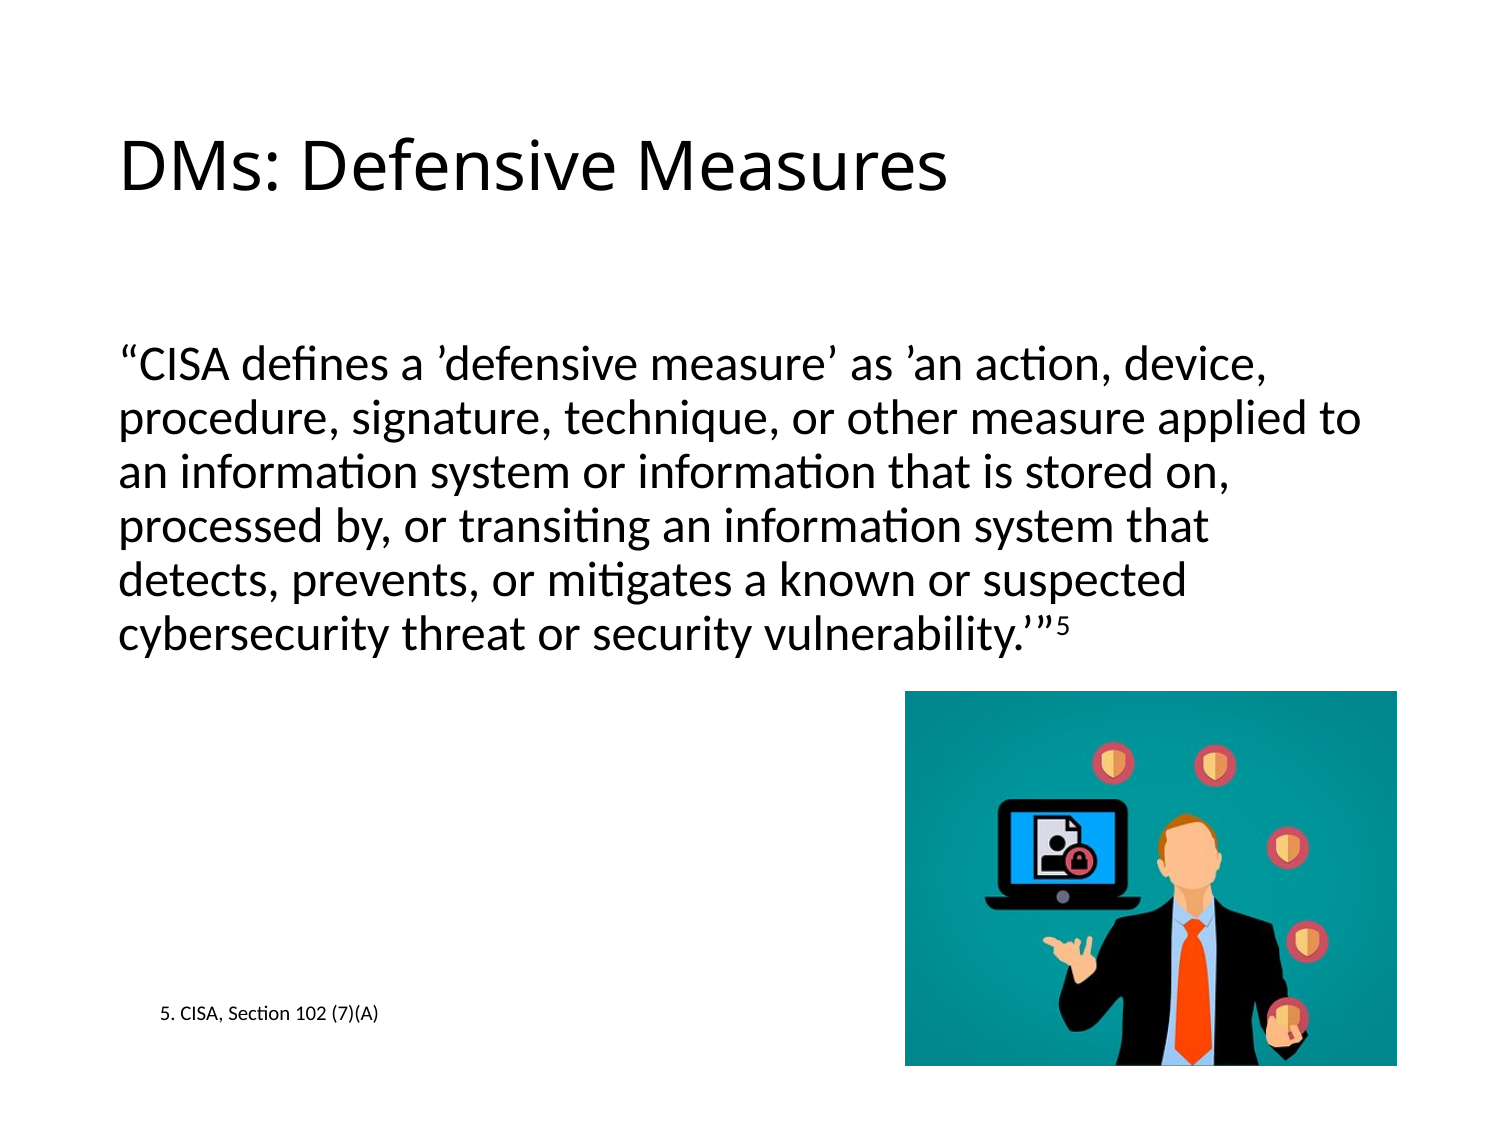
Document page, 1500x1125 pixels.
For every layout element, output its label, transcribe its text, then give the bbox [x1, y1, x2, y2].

text_box 5. CISA, Section 102 (7)(A) [145, 992, 905, 1032]
picture [905, 690, 1397, 1066]
list “CISA defines a ’defensive measure’ as ’an action, device, procedure, signature, technique, or other measure applied to an information system or information that is stored on, processed by, or transiting an information system that detects, prevents, or mitigates a known or suspected cybersecurity threat or security vulnerability.’”5 [102, 205, 1398, 920]
title DMs: Defensive Measures [102, 59, 1398, 205]
